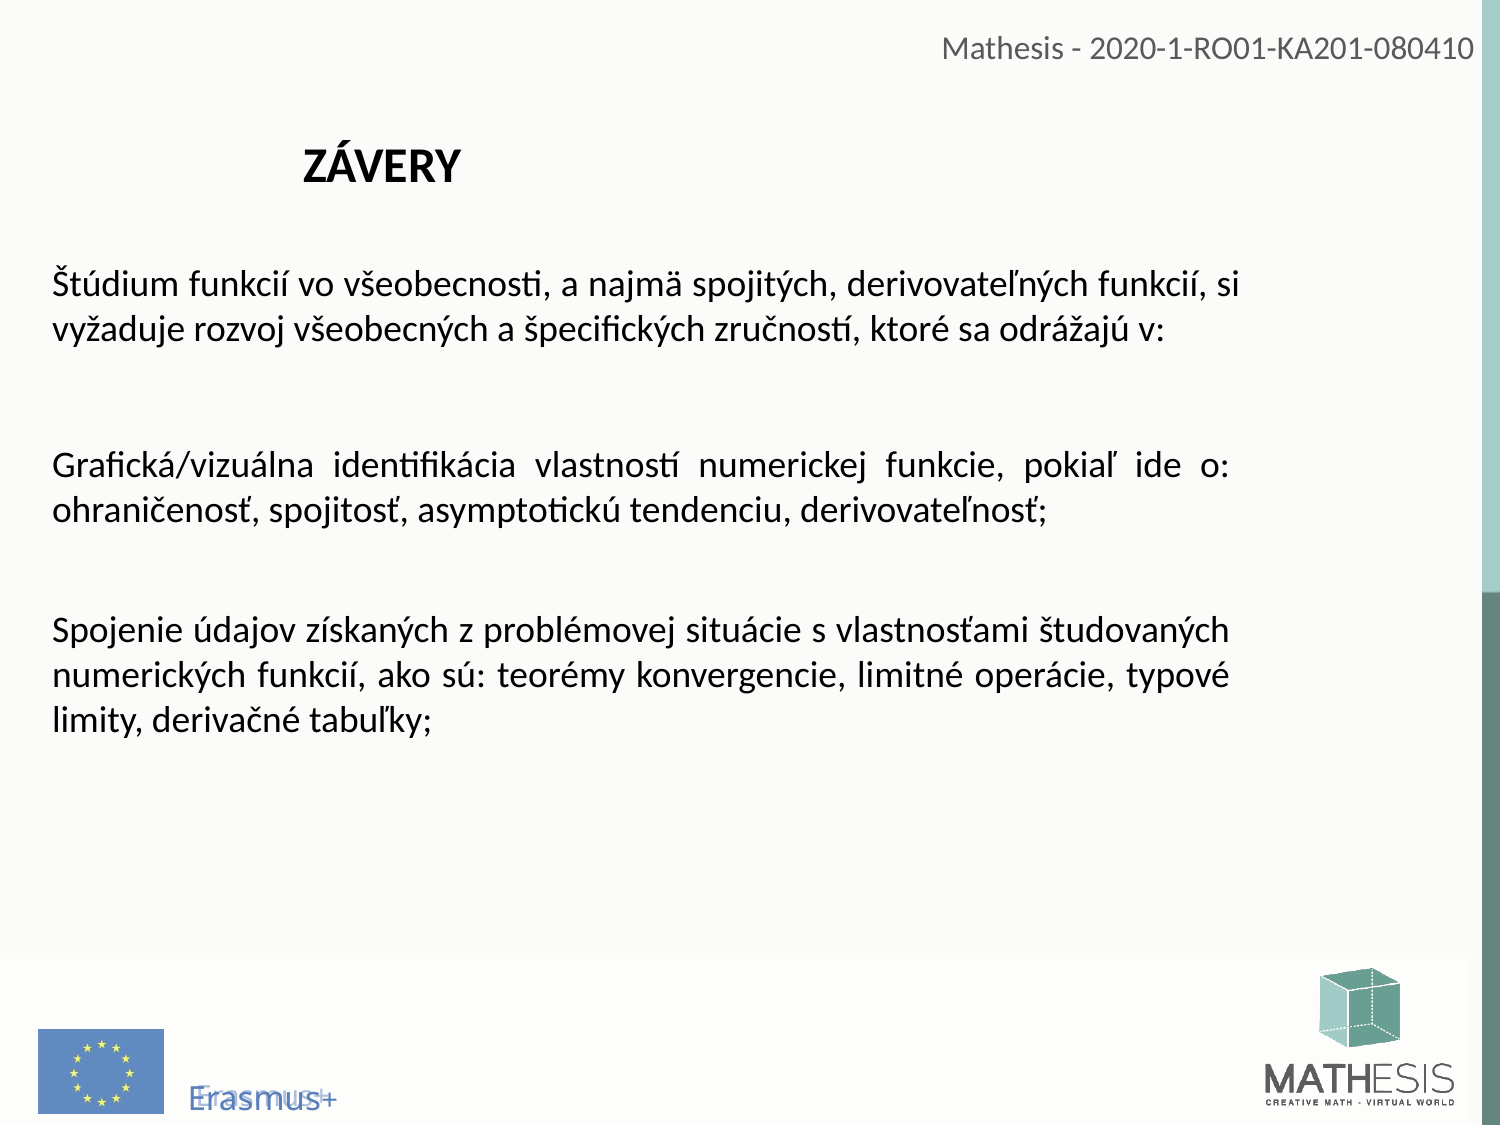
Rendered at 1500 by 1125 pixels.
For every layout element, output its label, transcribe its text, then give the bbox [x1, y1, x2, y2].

text_box Grafická/vizuálna identifikácia vlastností numerickej funkcie, pokiaľ ide o: ohraničenosť, spojitosť, asymptotickú tendenciu, derivovateľnosť; [37, 432, 1247, 537]
text_box Spojenie údajov získaných z problémovej situácie s vlastnosťami študovaných numerických funkcií, ako sú: teorémy konvergencie, limitné operácie, typové limity, derivačné tabuľky; [37, 597, 1247, 748]
text_box ZÁVERY [122, 103, 643, 222]
text_box Štúdium funkcií vo všeobecnosti, a najmä spojitých, derivovateľných funkcií, si vyžaduje rozvoj všeobecných a špecifických zručností, ktoré sa odrážajú v: [37, 251, 1256, 356]
